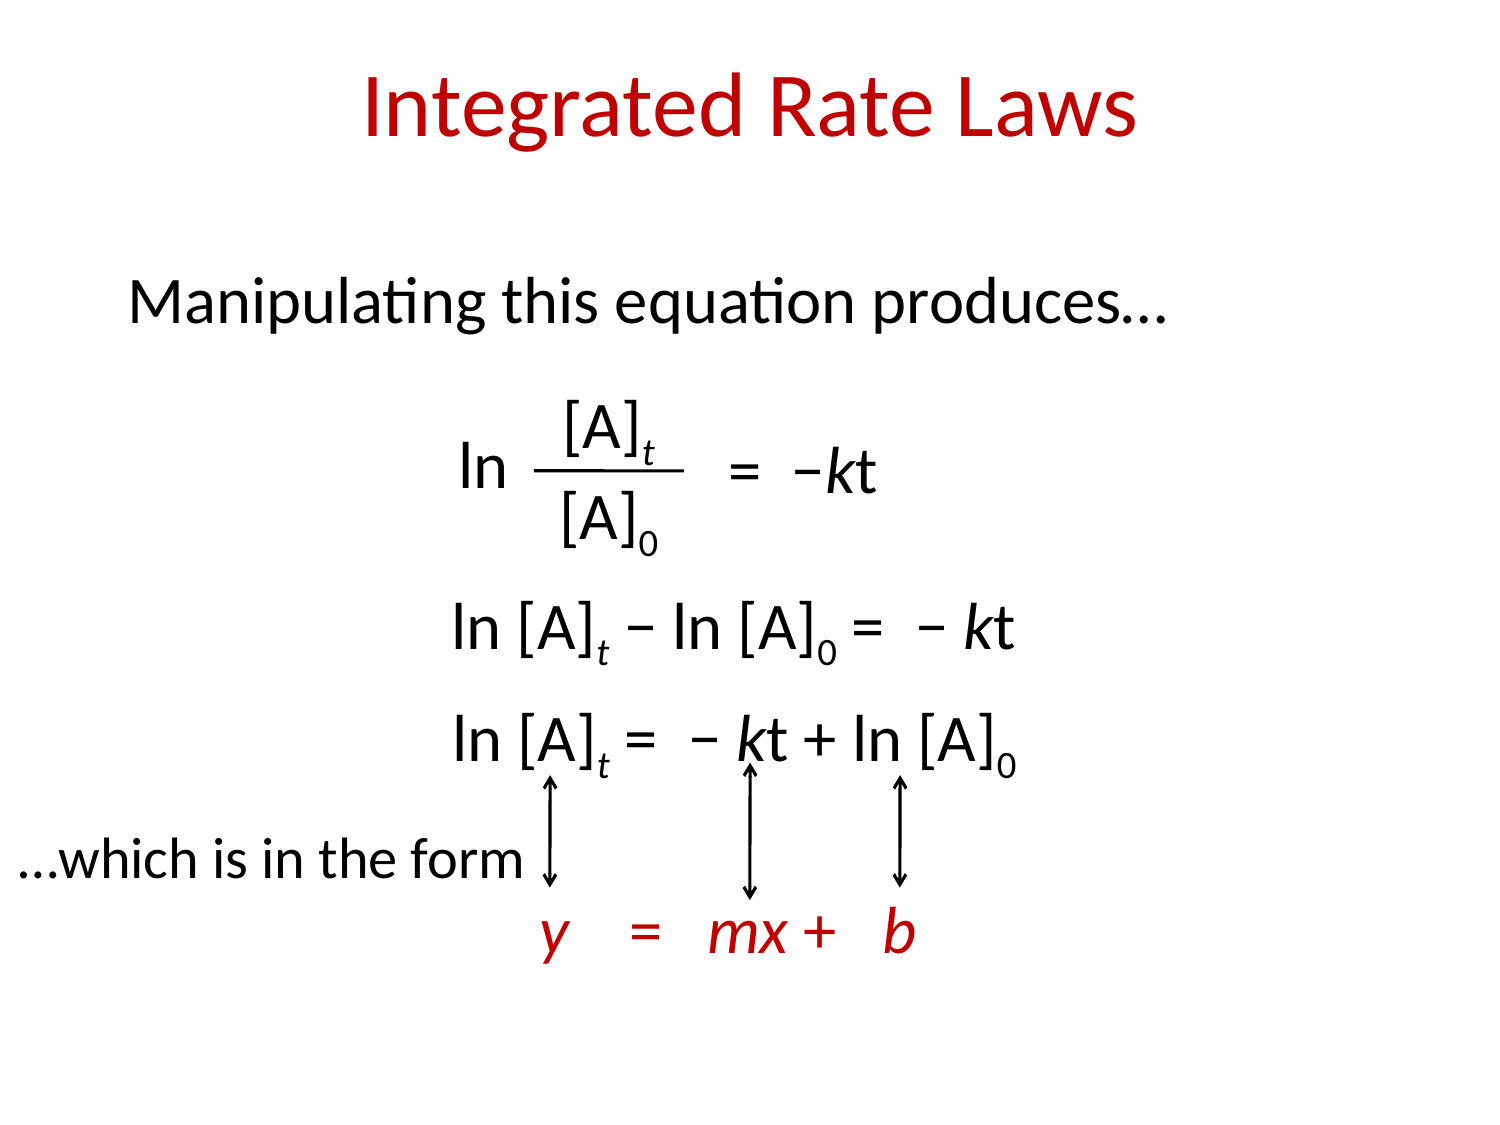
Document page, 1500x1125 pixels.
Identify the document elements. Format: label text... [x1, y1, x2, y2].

text_box y = mx + b [524, 879, 1068, 975]
text_box ln [A]t − ln [A]0 = − kt [436, 575, 1031, 681]
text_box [442, 374, 894, 551]
text_box Manipulating this equation produces… [112, 249, 1388, 375]
text_box ln [A]t = − kt + ln [A]0 [437, 687, 1170, 794]
text_box Integrated Rate Laws [112, 37, 1388, 225]
text_box …which is in the form [3, 812, 540, 898]
